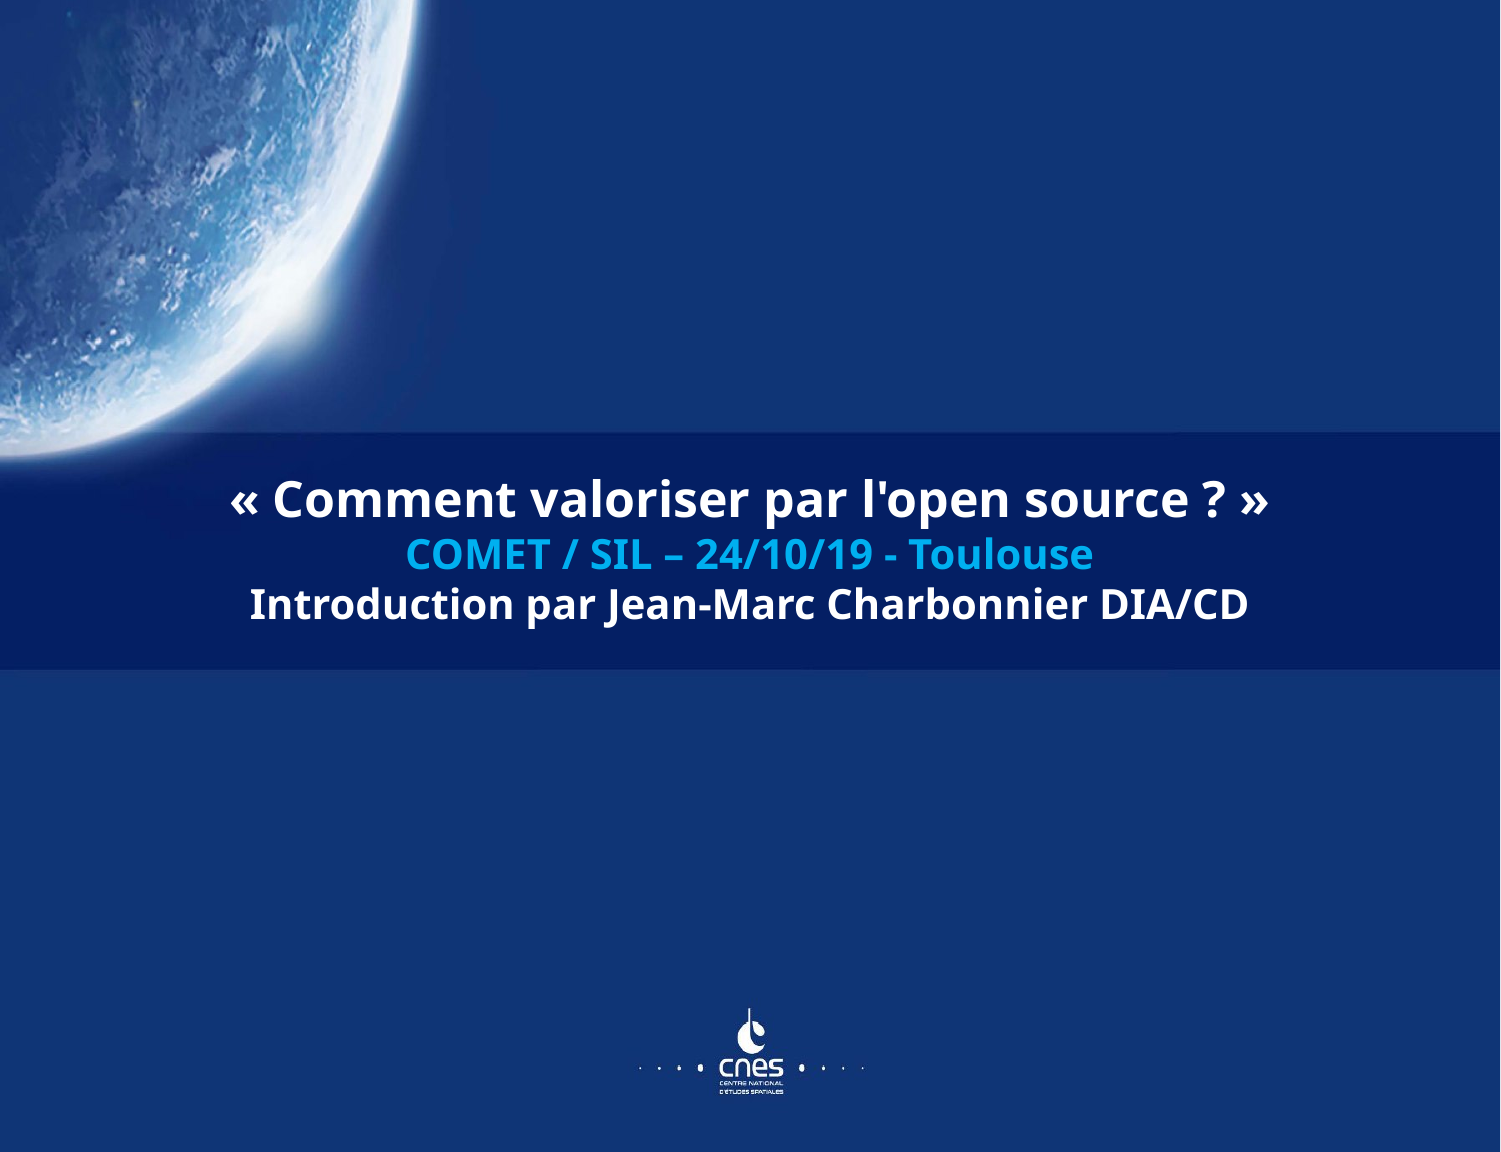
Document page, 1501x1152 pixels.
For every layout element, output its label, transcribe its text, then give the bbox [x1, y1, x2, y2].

text_box « Comment valoriser par l'open source ? » COMET / SIL – 24/10/19 - Toulouse Introduction par Jean-Marc Charbonnier DIA/CD [0, 460, 1501, 635]
picture [0, 0, 1501, 460]
picture [0, 635, 1501, 1152]
